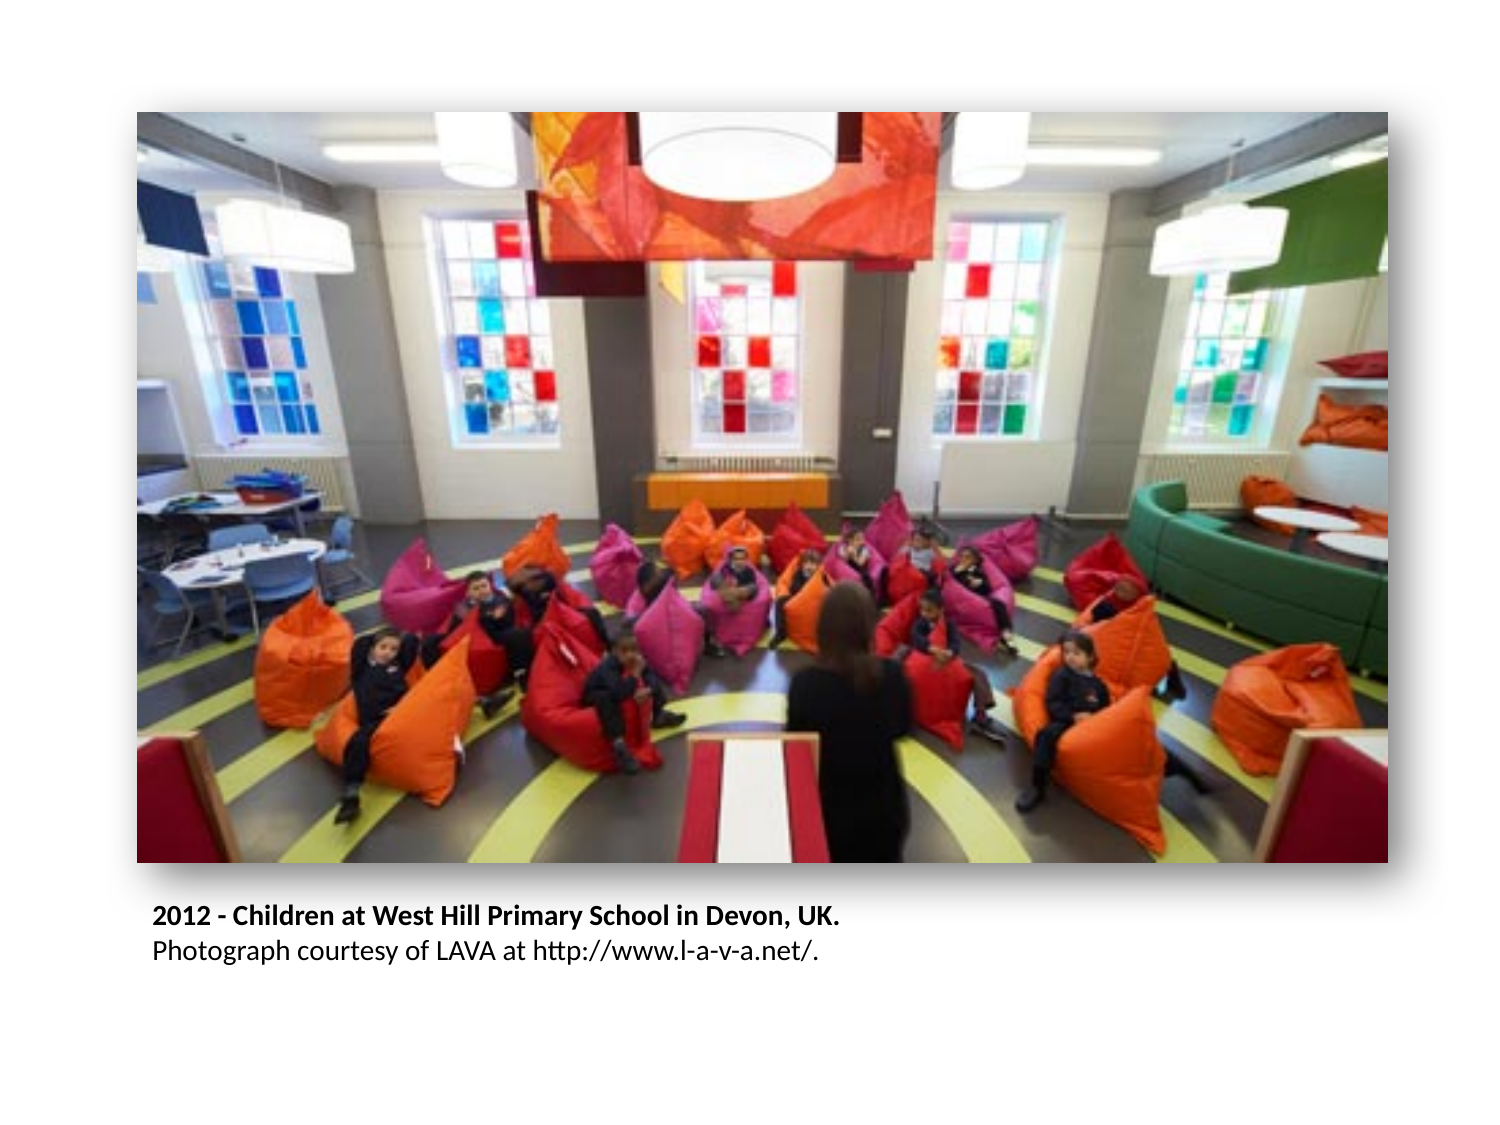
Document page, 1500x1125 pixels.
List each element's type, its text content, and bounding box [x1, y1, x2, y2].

picture [137, 112, 1388, 863]
text_box 2012 - Children at West Hill Primary School in Devon, UK. Photograph courtesy of LAVA at http://www.l-a-v-a.net/. [137, 889, 1388, 974]
